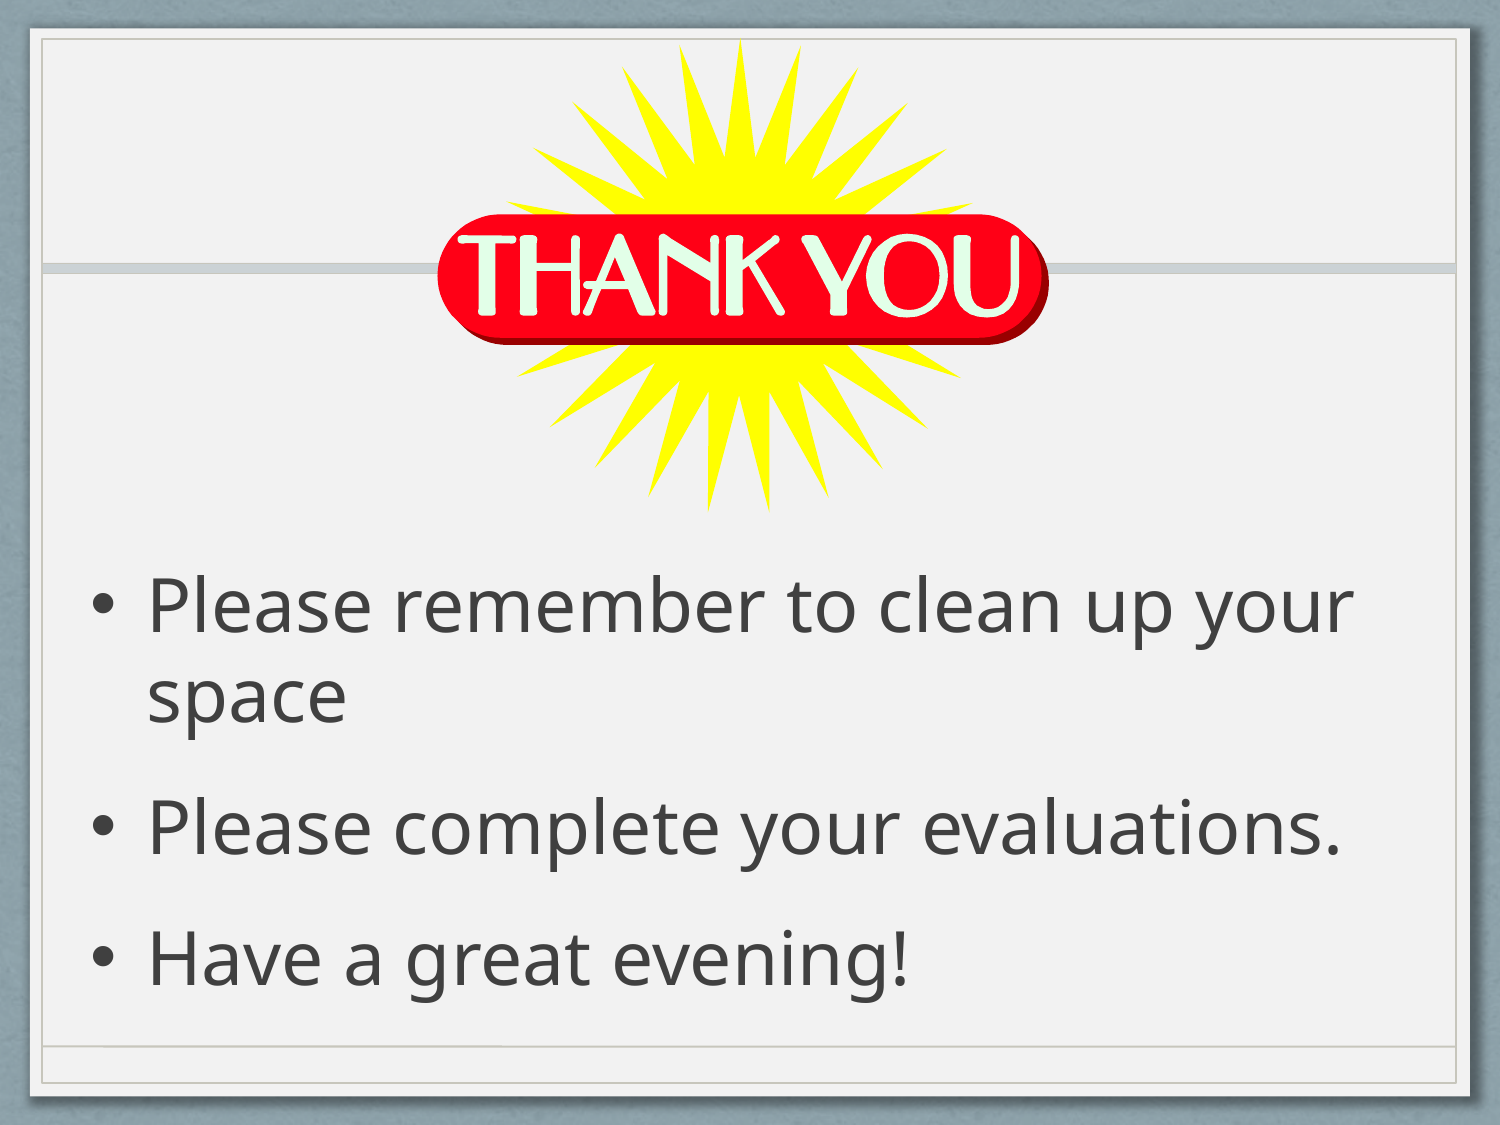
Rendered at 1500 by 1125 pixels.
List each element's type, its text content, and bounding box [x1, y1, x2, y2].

picture [436, 36, 1050, 513]
list Please remember to clean up your space Please complete your evaluations. Have a great evening! [75, 549, 1413, 1063]
